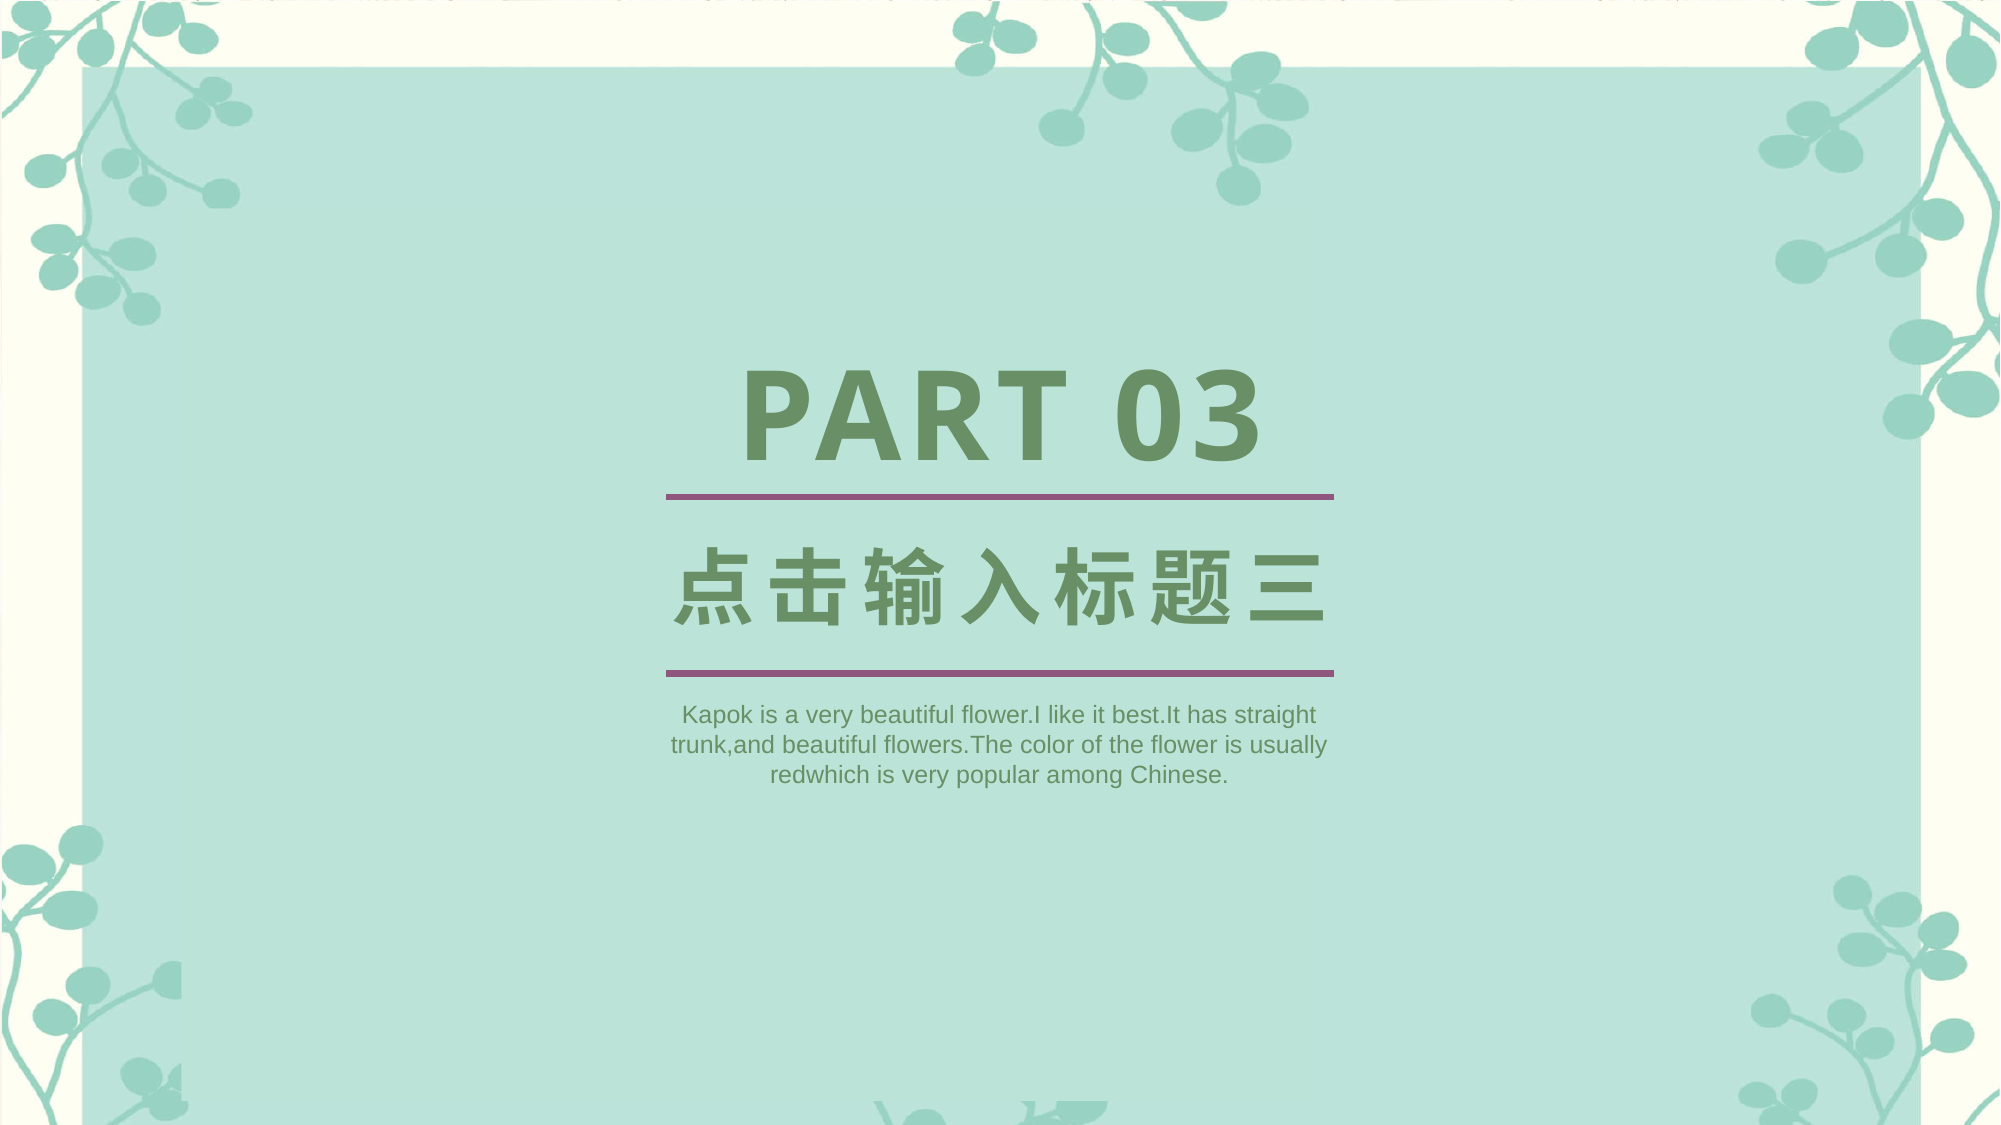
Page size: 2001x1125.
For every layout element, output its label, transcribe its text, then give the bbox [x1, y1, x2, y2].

picture [0, 0, 2001, 1125]
text_box PART 03 [626, 327, 1373, 493]
text_box 点击输入标题三 [644, 527, 1356, 643]
text_box Kapok is a very beautiful flower.I like it best.It has straight trunk,and beautiful flowers.The color of the flower is usually redwhich is very popular among Chinese. [649, 690, 1351, 796]
